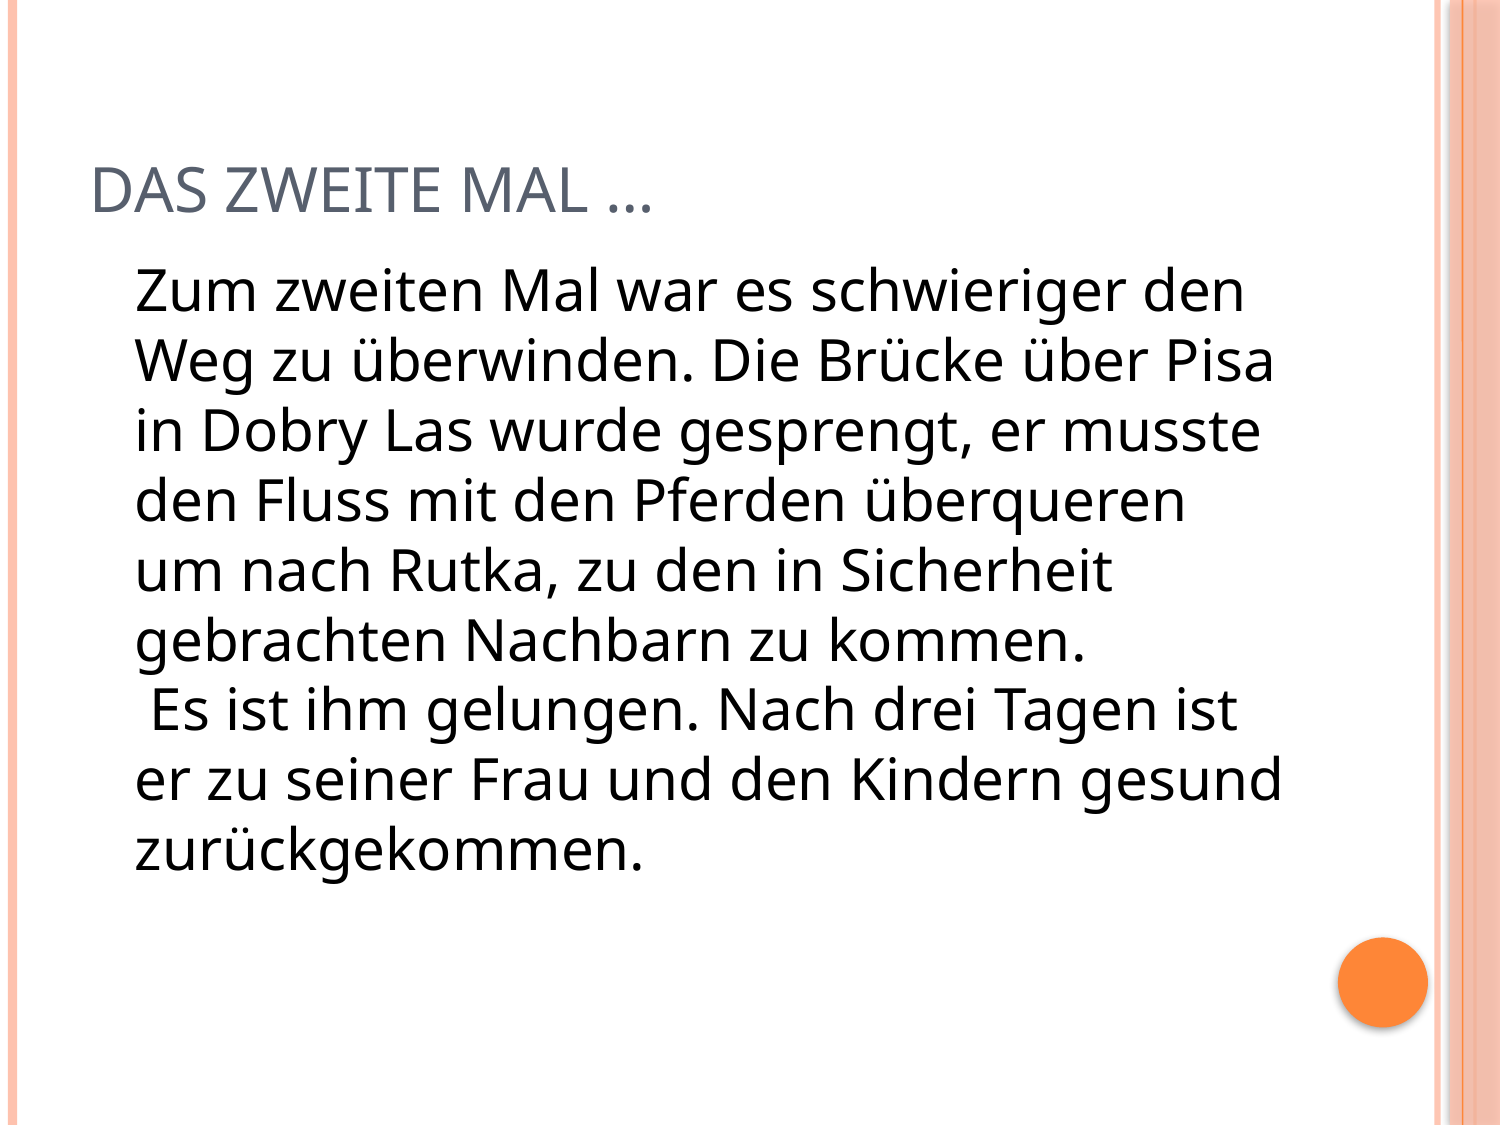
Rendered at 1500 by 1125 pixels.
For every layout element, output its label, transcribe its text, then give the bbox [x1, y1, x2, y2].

title Das zweite mal … [75, 45, 1300, 233]
list Zum zweiten Mal war es schwieriger den Weg zu überwinden. Die Brücke über Pisa in Dobry Las wurde gesprengt, er musste den Fluss mit den Pferden überqueren um nach Rutka, zu den in Sicherheit gebrachten Nachbarn zu kommen. Es ist ihm gelungen. Nach drei Tagen ist er zu seiner Frau und den Kindern gesund zurückgekommen. [75, 246, 1300, 1046]
